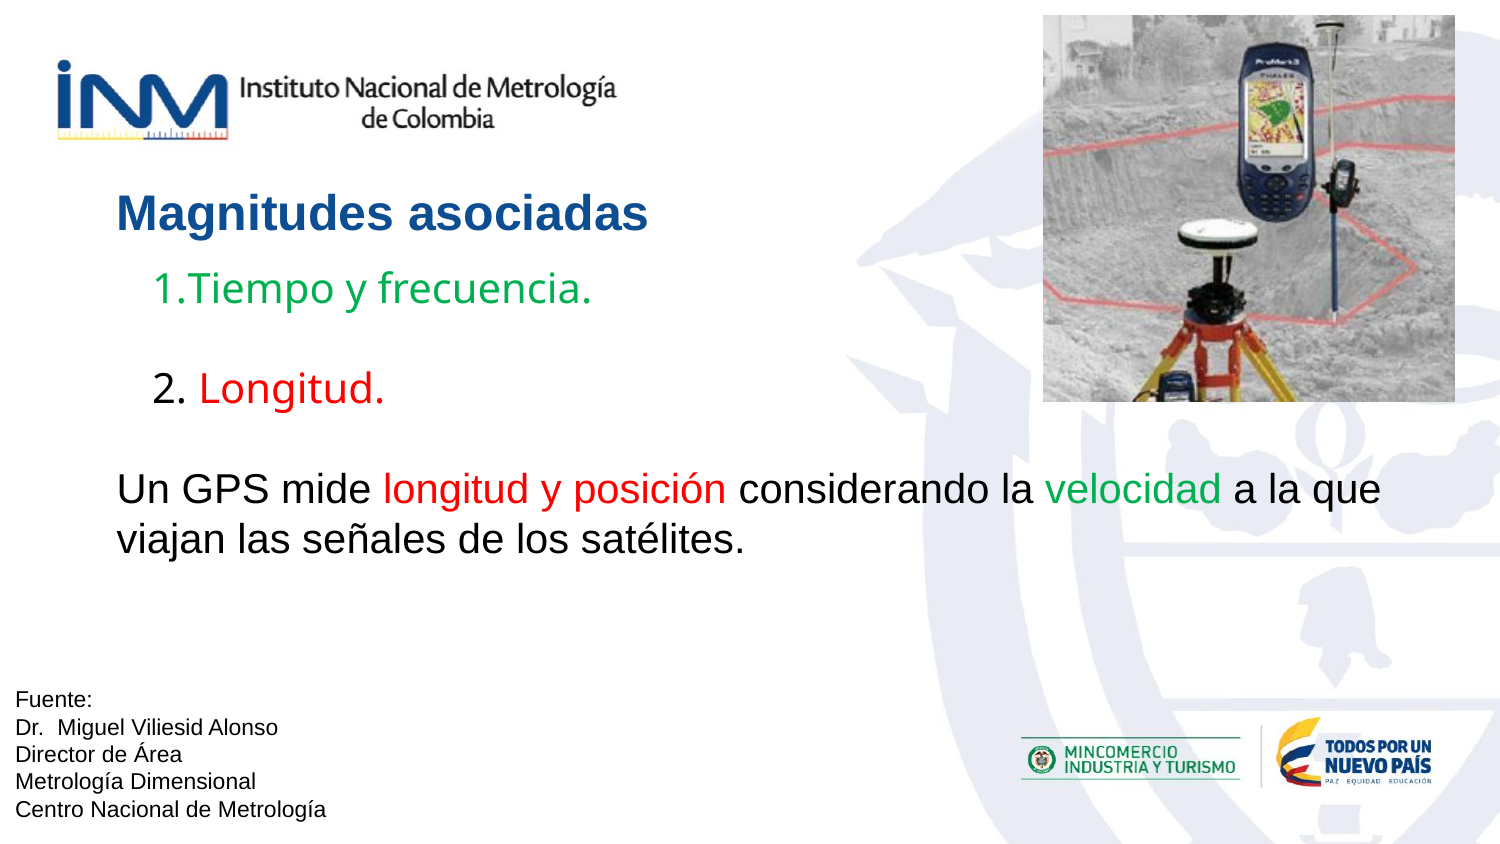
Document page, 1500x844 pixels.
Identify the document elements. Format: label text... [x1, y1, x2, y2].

text_box Tiempo y frecuencia. Longitud. Un GPS mide longitud y posición considerando la velocidad a la que viajan las señales de los satélites. [101, 247, 1476, 556]
picture [0, 0, 1500, 844]
text_box Fuente: Dr. Miguel Viliesid Alonso Director de Área Metrología Dimensional Centro Nacional de Metrología [0, 677, 661, 830]
text_box Magnitudes asociadas [101, 156, 1037, 247]
